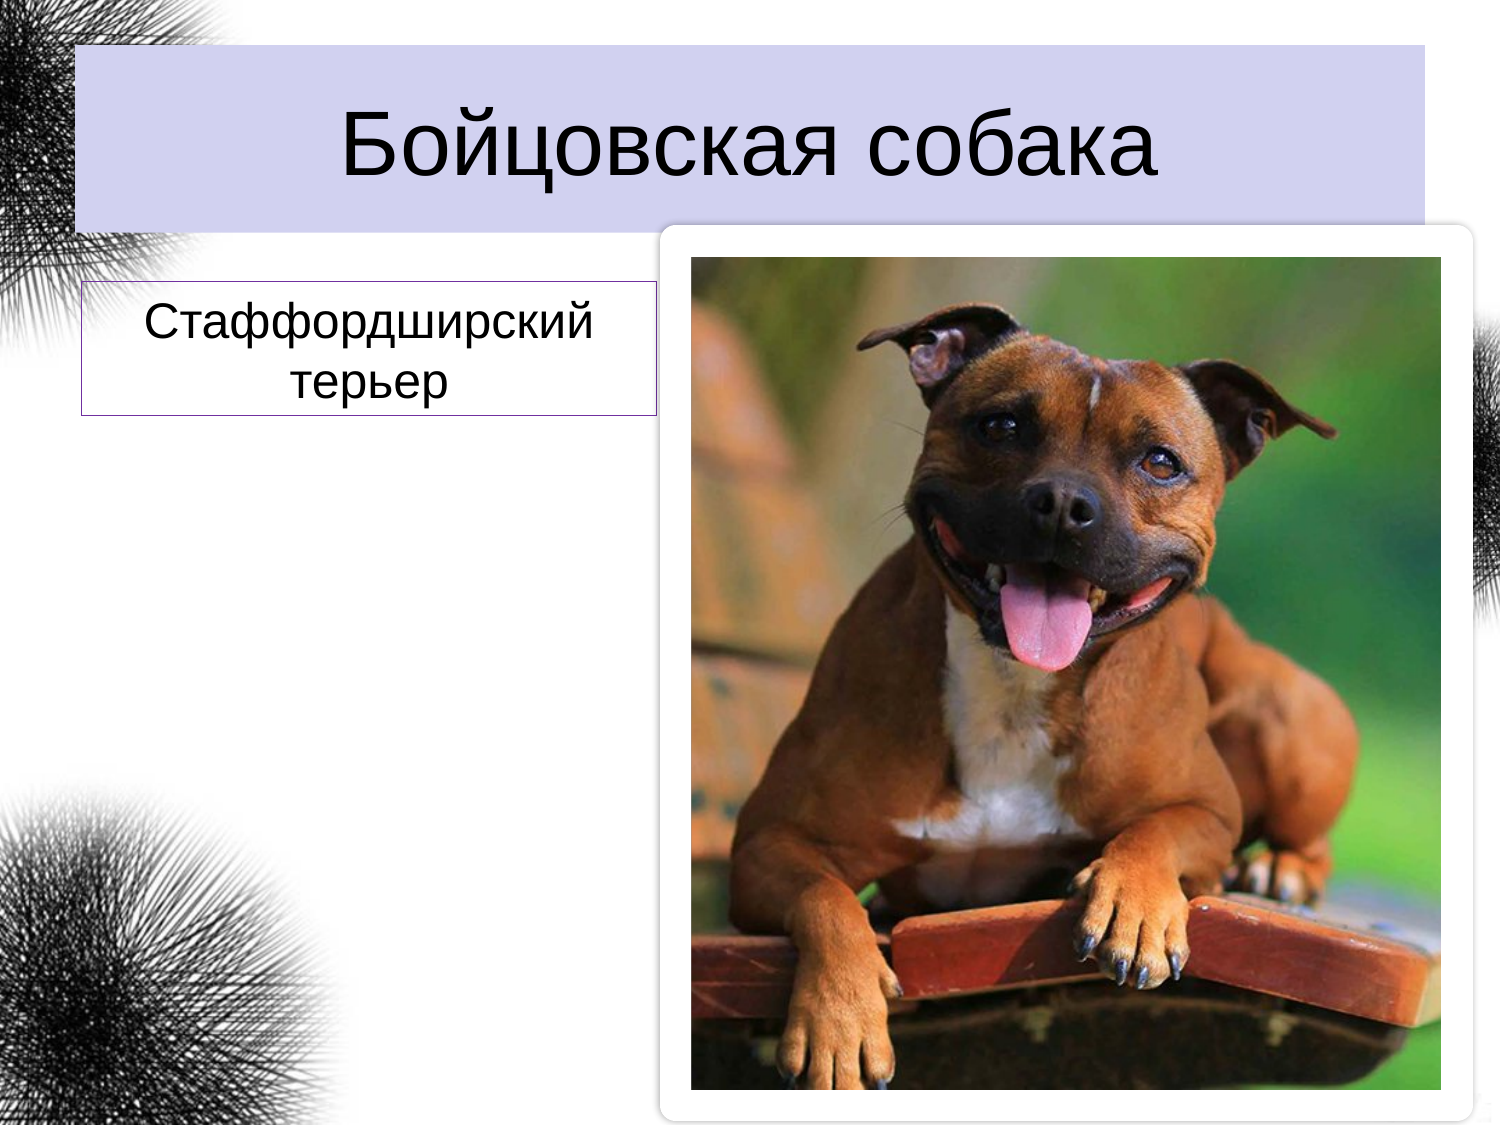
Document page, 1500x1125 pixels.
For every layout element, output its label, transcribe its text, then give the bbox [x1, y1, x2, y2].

picture [0, 0, 1500, 1125]
title Бойцовская собака [75, 45, 1425, 233]
text_box Стаффордширский терьер [81, 281, 654, 416]
